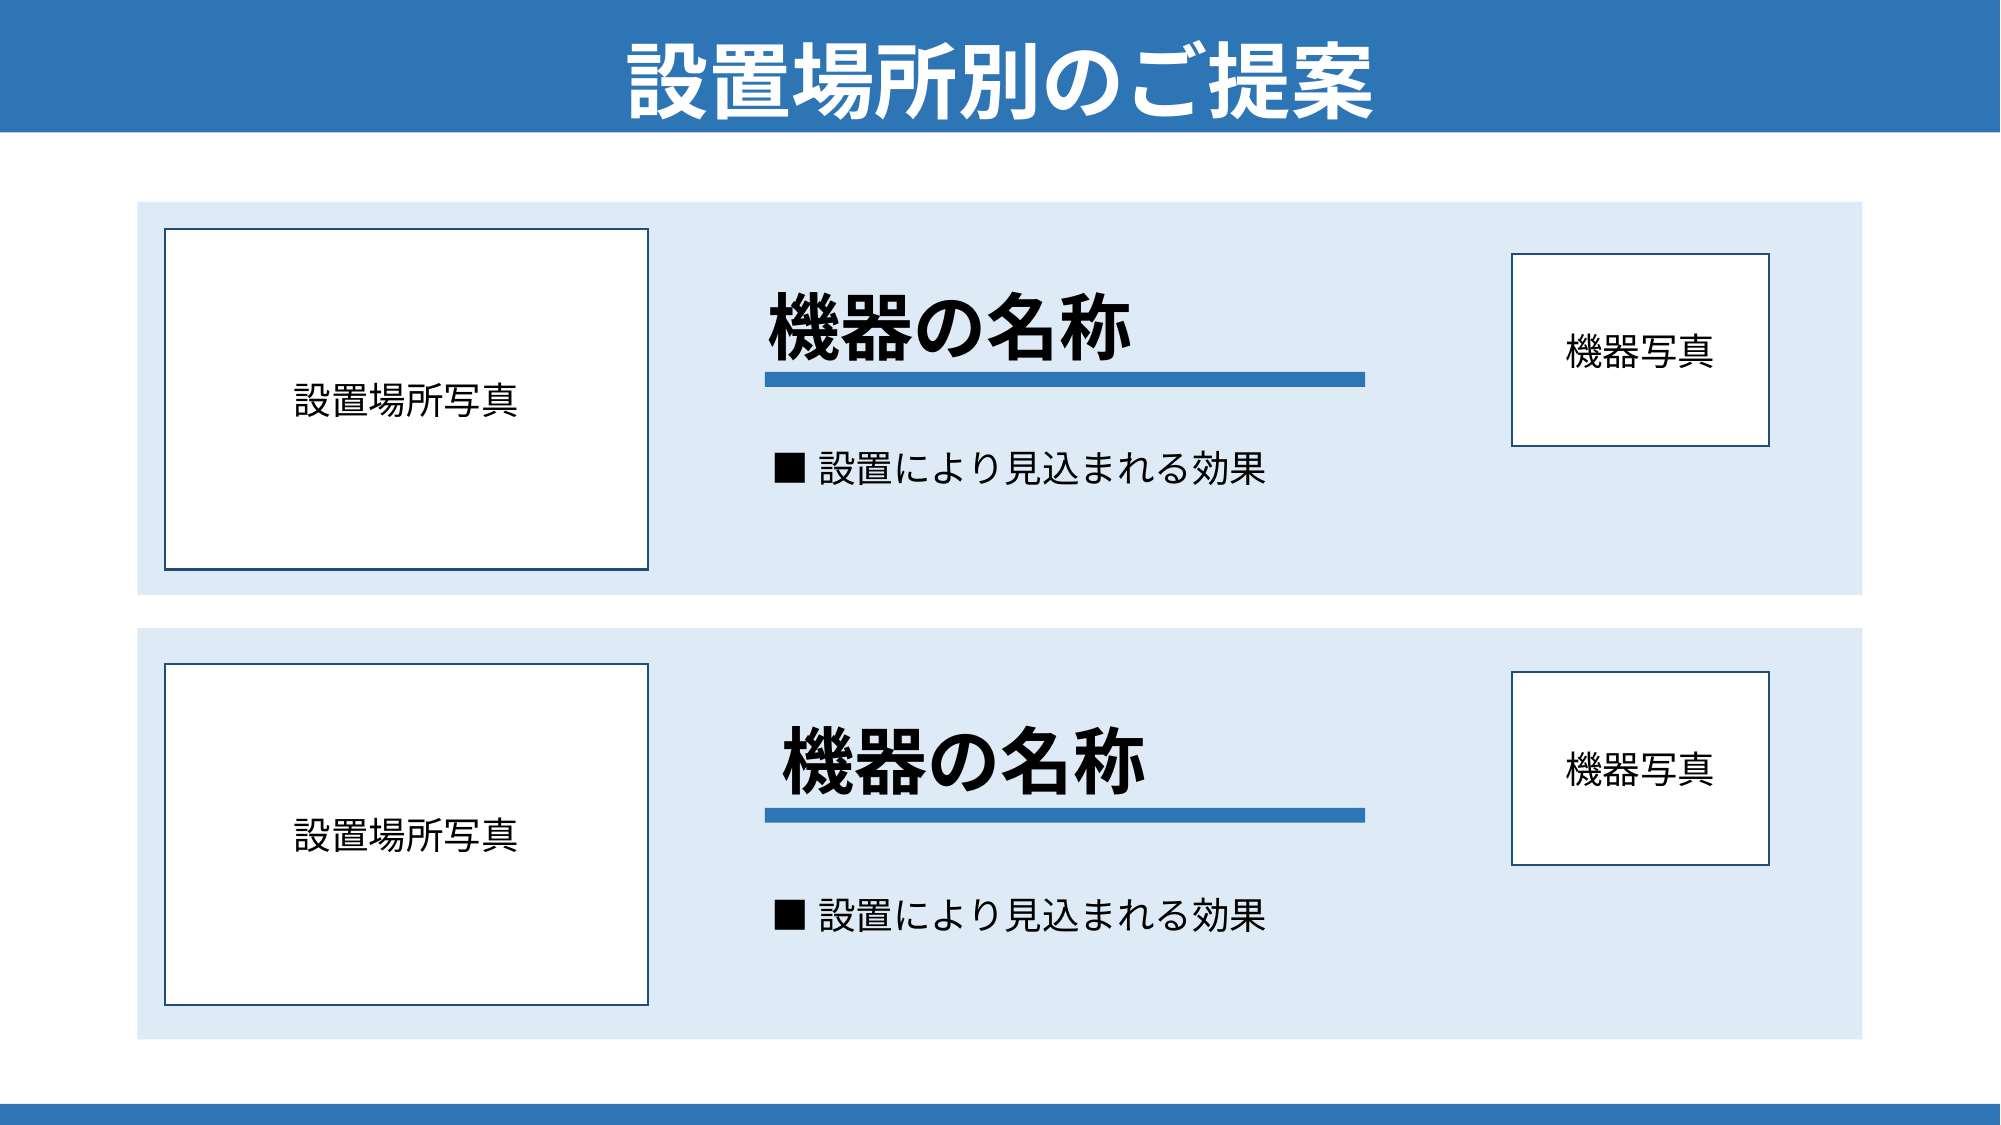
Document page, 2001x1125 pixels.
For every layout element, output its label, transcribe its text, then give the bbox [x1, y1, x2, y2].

text_box 設置場所別のご提案 [610, 21, 1390, 137]
text_box [136, 201, 1863, 596]
text_box 機器の名称 [752, 274, 1148, 377]
text_box [0, 0, 2000, 133]
text_box 機器写真 [1511, 671, 1770, 866]
text_box 設置場所写真 [164, 663, 649, 1006]
text_box [136, 627, 1863, 1040]
text_box ■設置により見込まれる効果 [756, 884, 1283, 945]
text_box 設置場所写真 [164, 228, 649, 571]
text_box [764, 371, 1366, 388]
text_box 機器写真 [1511, 253, 1770, 447]
text_box [0, 1103, 2000, 1125]
text_box 機器の名称 [766, 708, 1162, 807]
text_box [764, 807, 1366, 824]
text_box ■設置により見込まれる効果 [756, 437, 1283, 498]
